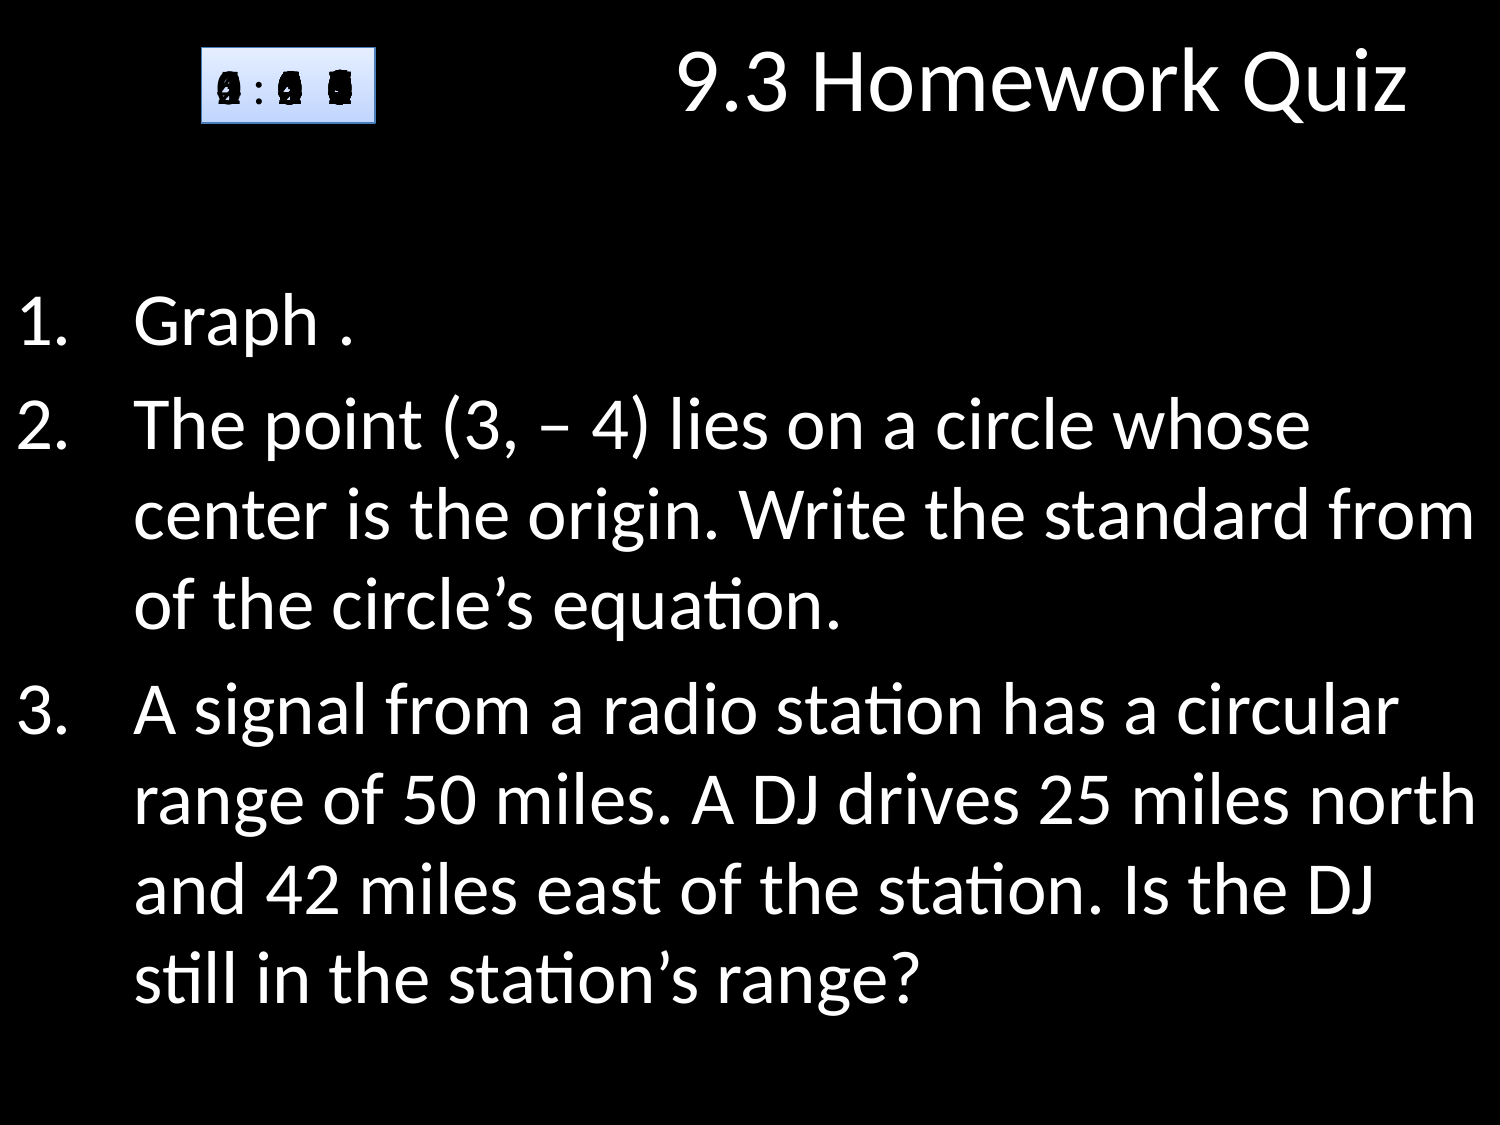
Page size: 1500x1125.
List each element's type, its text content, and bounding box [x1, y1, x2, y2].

text_box 0 [201, 47, 252, 123]
text_box 9 [312, 47, 363, 123]
title 9.3 Homework Quiz [75, 0, 1425, 150]
text_box [201, 47, 376, 124]
text_box 0 [262, 47, 312, 123]
text_box : [252, 47, 262, 123]
